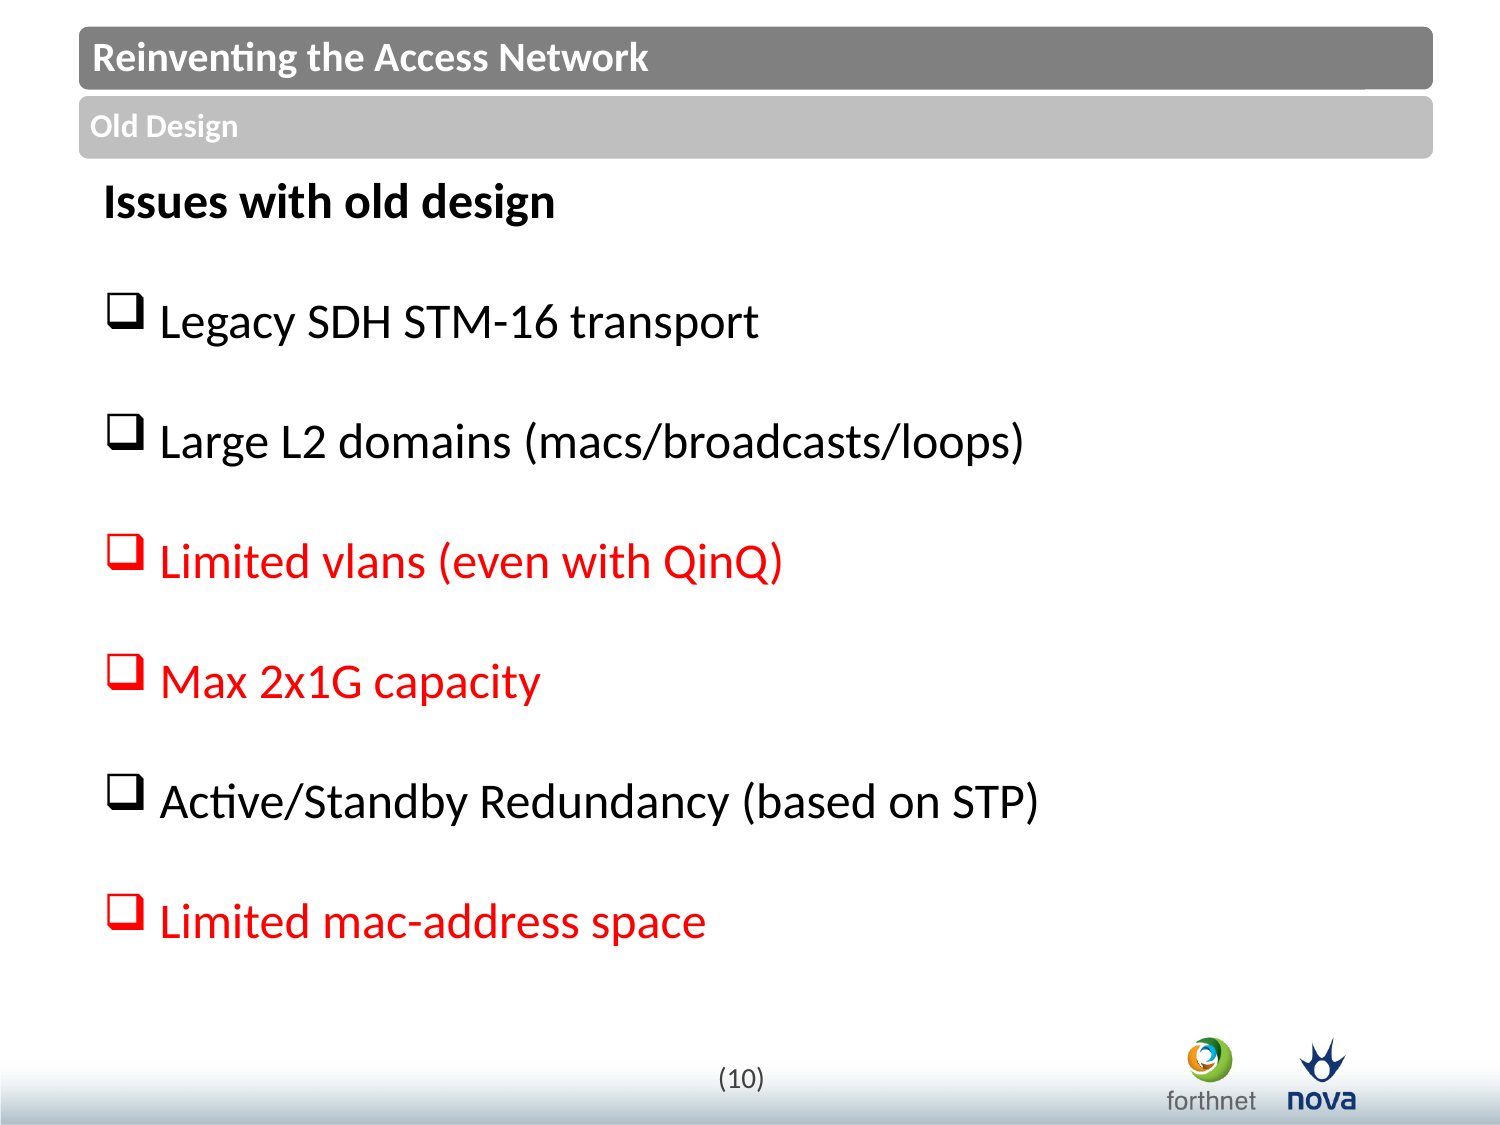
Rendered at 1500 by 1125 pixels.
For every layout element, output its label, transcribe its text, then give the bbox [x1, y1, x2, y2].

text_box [76, 24, 1436, 162]
slide_number (10) [703, 1046, 1054, 1107]
text_box Issues with old design Legacy SDH STM-16 transport Large L2 domains (macs/broadcasts/loops) Limited vlans (even with QinQ) Max 2x1G capacity Active/Standby Redundancy (based on STP) Limited mac-address space [88, 169, 1424, 956]
picture [2, 1010, 1500, 1125]
